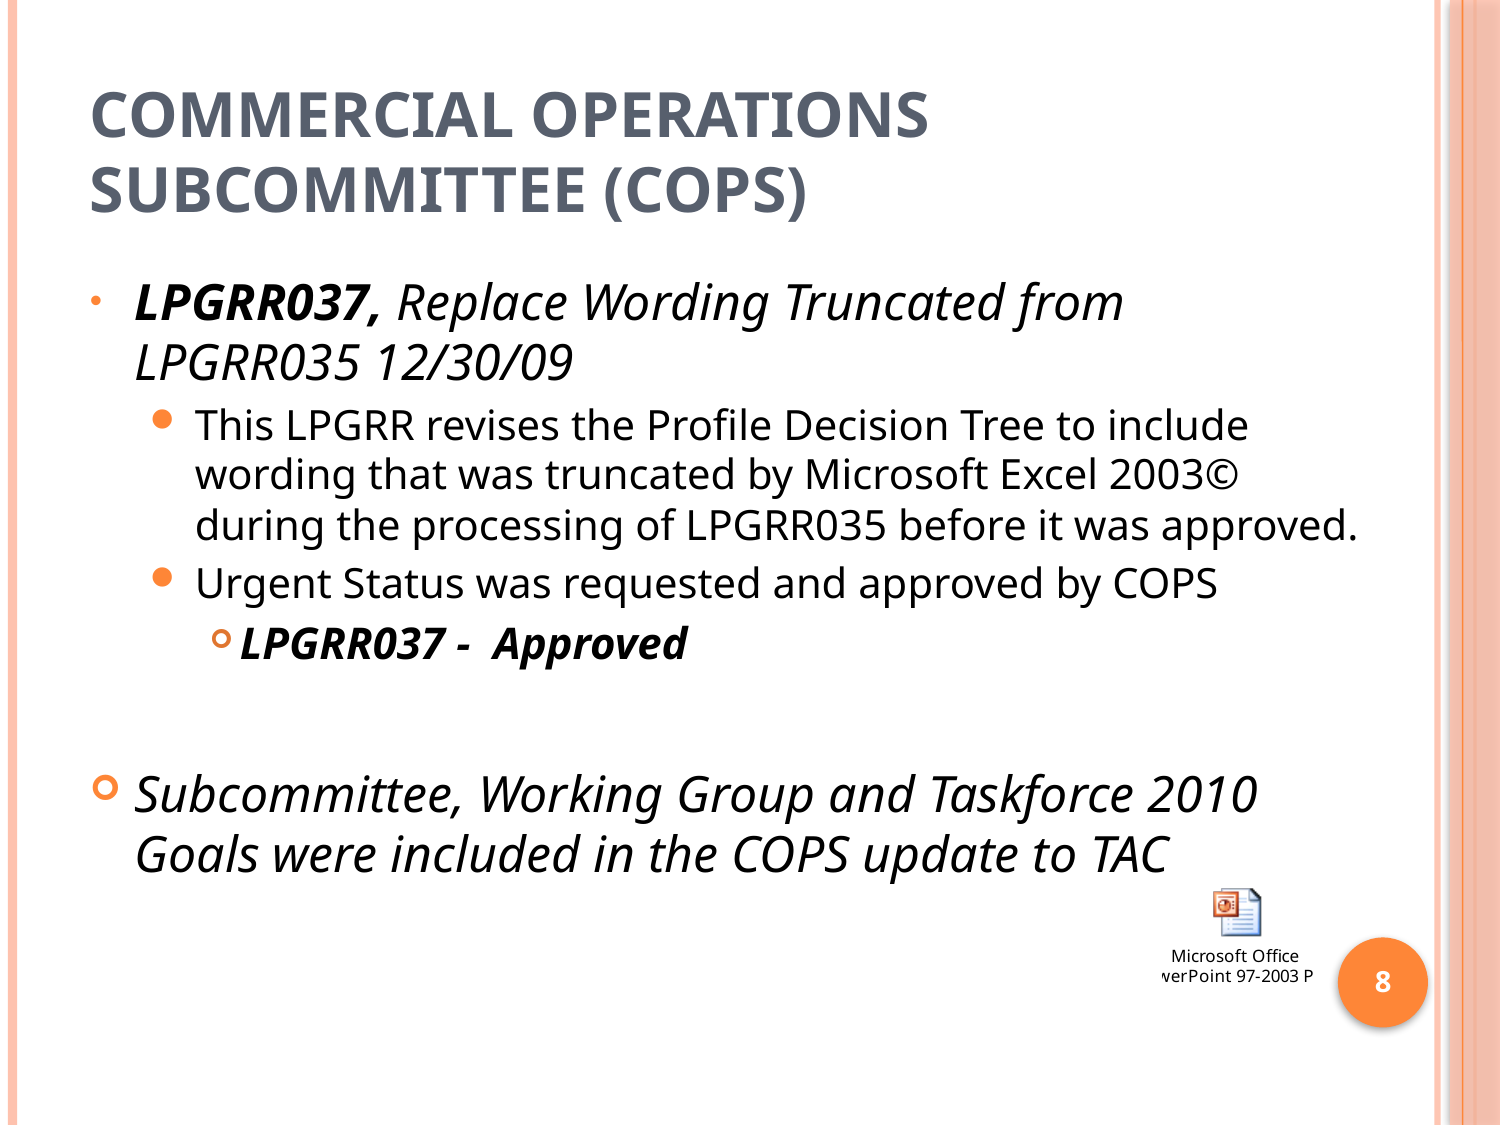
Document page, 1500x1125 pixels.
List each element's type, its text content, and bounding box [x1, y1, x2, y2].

list LPGRR037, Replace Wording Truncated from LPGRR035 12/30/09 This LPGRR revises the Profile Decision Tree to include wording that was truncated by Microsoft Excel 2003© during the processing of LPGRR035 before it was approved. Urgent Status was requested and approved by COPS LPGRR037 - Approved Subcommittee, Working Group and Taskforce 2010 Goals were included in the COPS update to TAC [75, 262, 1375, 1088]
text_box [1161, 886, 1313, 1006]
title Commercial Operations Subcommittee (COPS) [75, 45, 1400, 233]
slide_number 8 [1333, 940, 1434, 1027]
